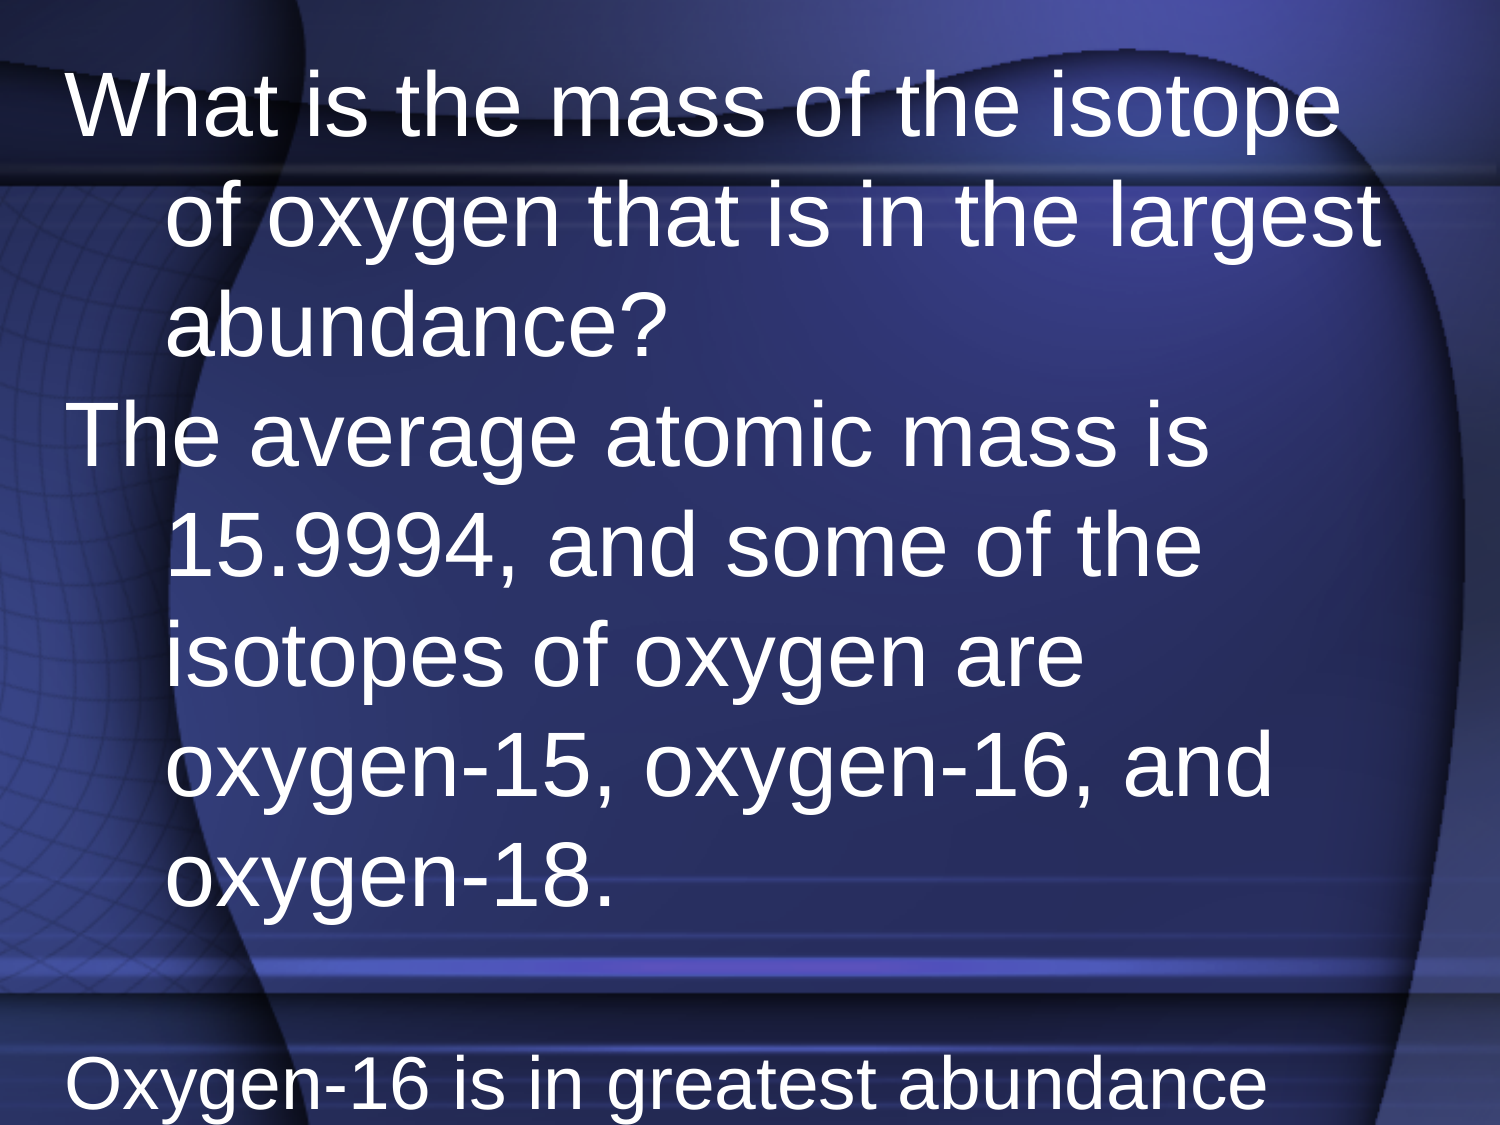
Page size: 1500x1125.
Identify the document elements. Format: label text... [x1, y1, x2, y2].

picture [0, 0, 1500, 1125]
text_box What is the mass of the isotope of oxygen that is in the largest abundance? The average atomic mass is 15.9994, and some of the isotopes of oxygen are oxygen-15, oxygen-16, and oxygen-18. Oxygen-16 is in greatest abundance [49, 37, 1413, 1125]
